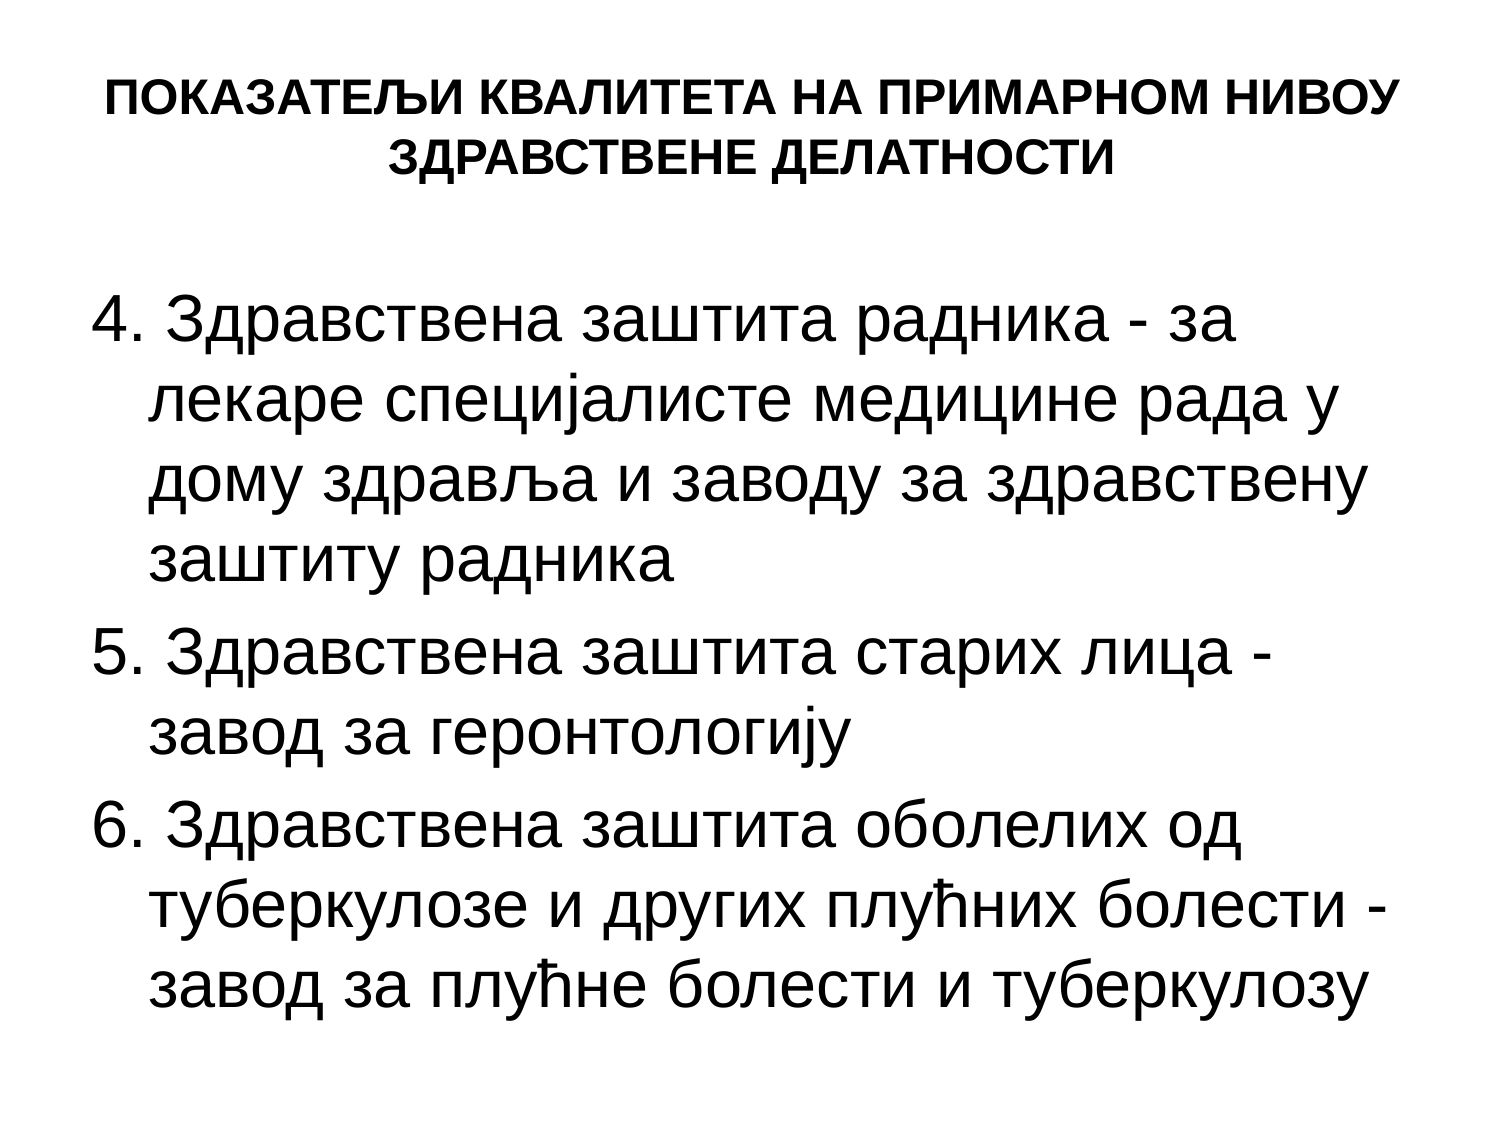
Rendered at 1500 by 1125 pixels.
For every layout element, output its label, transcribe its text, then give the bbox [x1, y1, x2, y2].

list 4. Здравствена заштита радника - за лекаре специјалисте медицине рада у дому здравља и заводу за здравствену заштиту радника 5. Здравствена заштита старих лица - завод за геронтологију 6. Здравствена заштита оболелих од туберкулозе и других плућних болести - завод за плућне болести и туберкулозу [76, 267, 1427, 1010]
title ПОКАЗАТЕЉИ КВАЛИТЕТА НА ПРИМАРНОМ НИВОУ ЗДРАВСТВЕНЕ ДЕЛАТНОСТИ [76, 31, 1427, 219]
